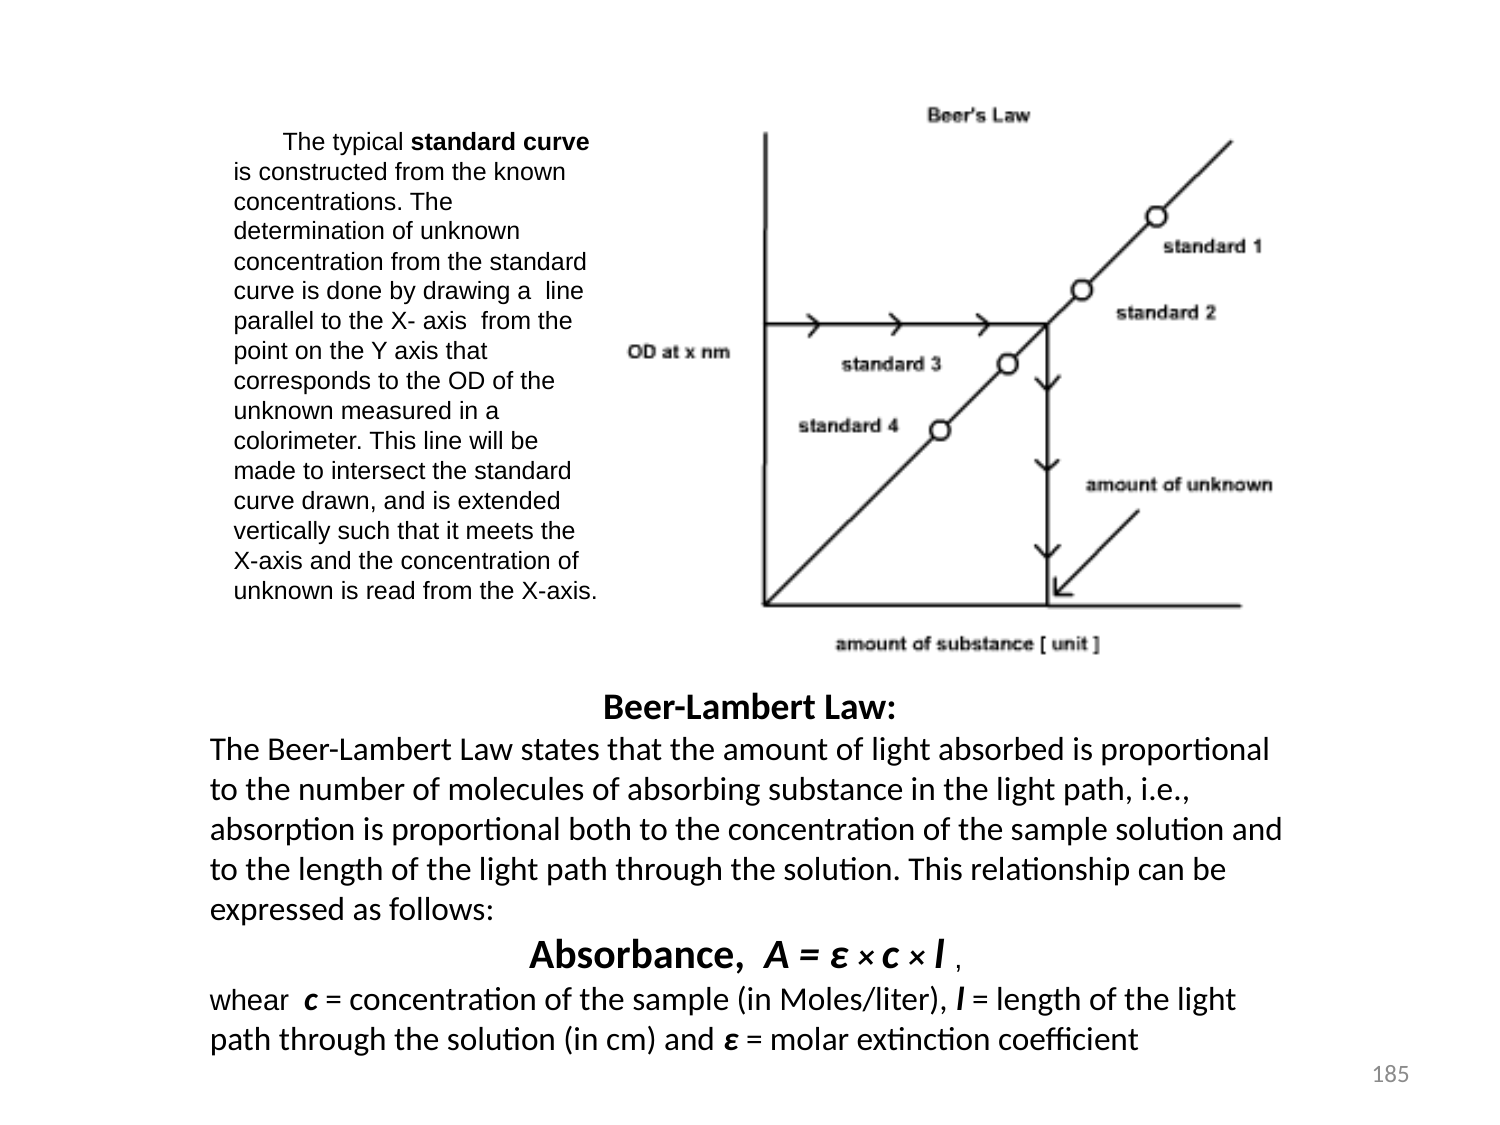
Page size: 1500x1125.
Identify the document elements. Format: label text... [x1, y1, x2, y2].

text_box The typical standard curve is constructed from the known concentrations. The determination of unknown concentration from the standard curve is done by drawing a line parallel to the X- axis from the point on the Y axis that corresponds to the OD of the unknown measured in a colorimeter. This line will be made to intersect the standard curve drawn, and is extended vertically such that it meets the X-axis and the concentration of unknown is read from the X-axis. [218, 87, 621, 612]
slide_number 185 [1306, 1042, 1425, 1103]
picture [625, 101, 1277, 658]
text_box Beer-Lambert Law: The Beer-Lambert Law states that the amount of light absorbed is proportional to the number of molecules of absorbing substance in the light path, i.e., absorption is proportional both to the concentration of the sample solution and to the length of the light path through the solution. This relationship can be expressed as follows: Absorbance, A = ε × c × l , whear c = concentration of the sample (in Moles/liter), l = length of the light path through the solution (in cm) and ε = molar extinction coefficient [194, 584, 1306, 1125]
